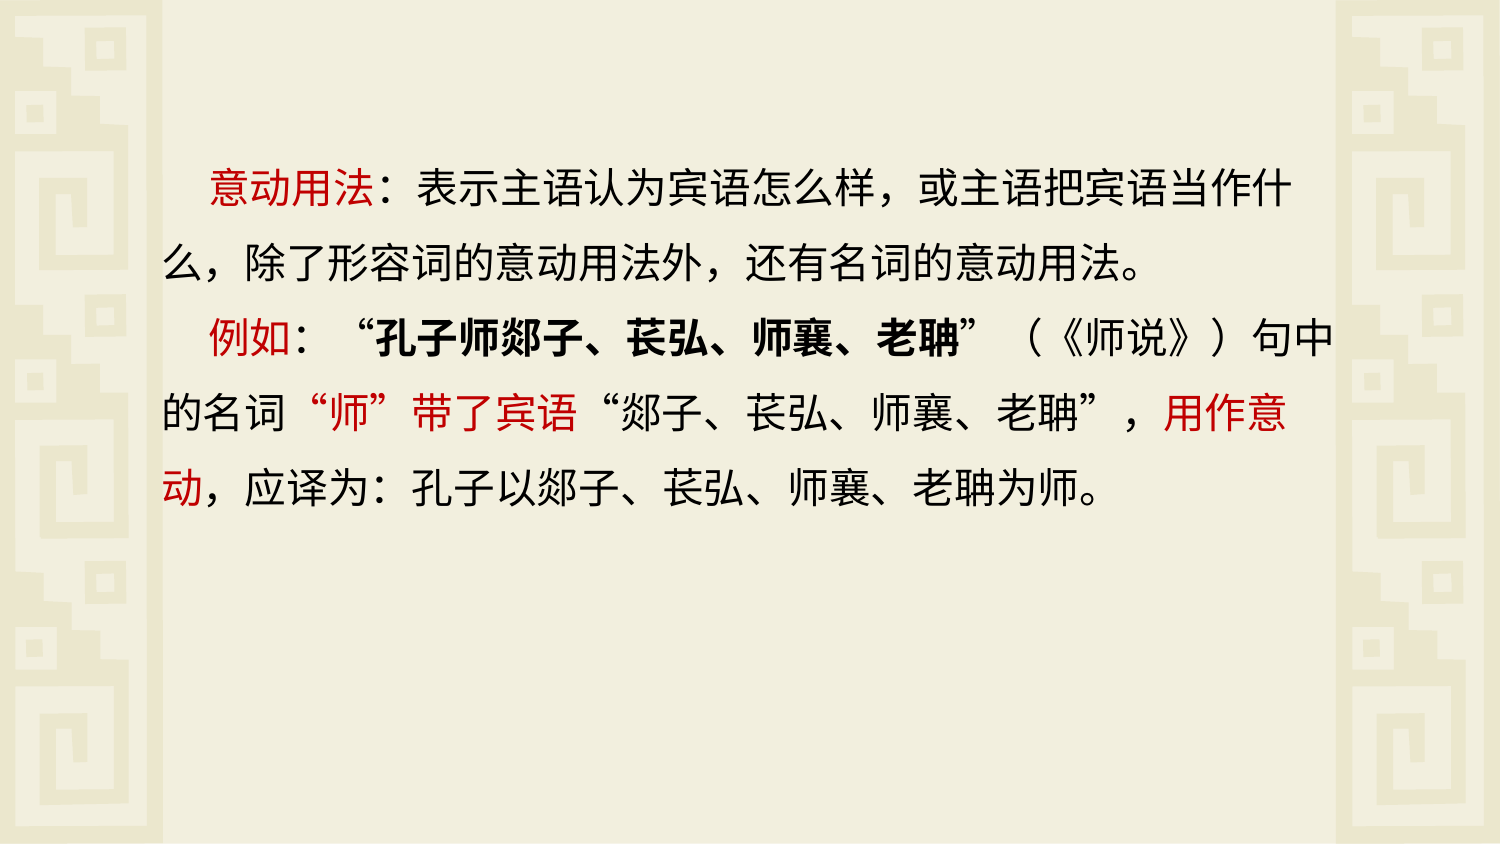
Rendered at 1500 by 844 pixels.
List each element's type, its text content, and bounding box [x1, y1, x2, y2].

text_box 意动用法：表示主语认为宾语怎么样，或主语把宾语当作什么，除了形容词的意动用法外，还有名词的意动用法。 例如：“孔子师郯子、苌弘、师襄、老聃”（《师说》）句中的名词“师”带了宾语“郯子、苌弘、师襄、老聃”，用作意动，应译为：孔子以郯子、苌弘、师襄、老聃为师。 [146, 128, 1354, 519]
